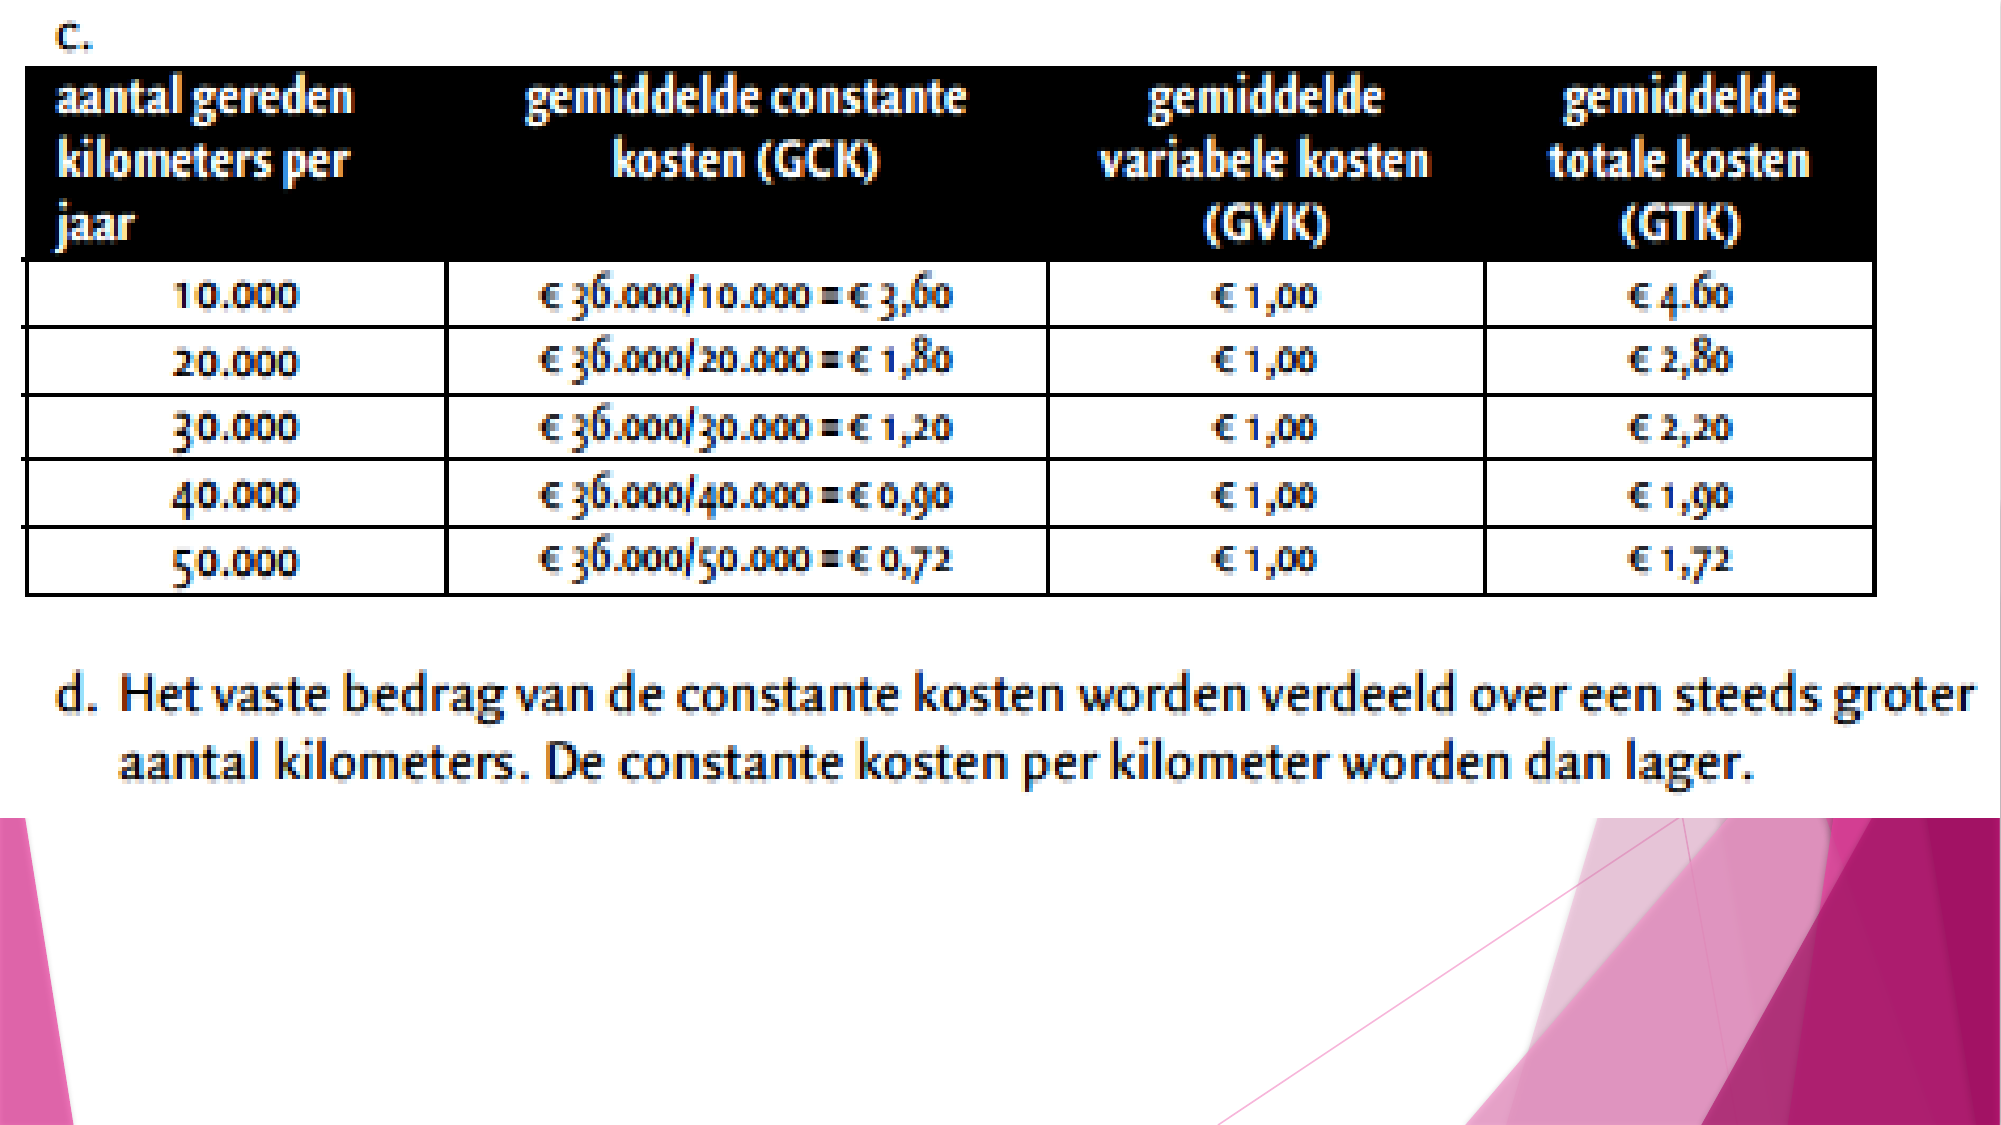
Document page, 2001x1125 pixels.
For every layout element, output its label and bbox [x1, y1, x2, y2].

picture [0, 0, 2000, 819]
